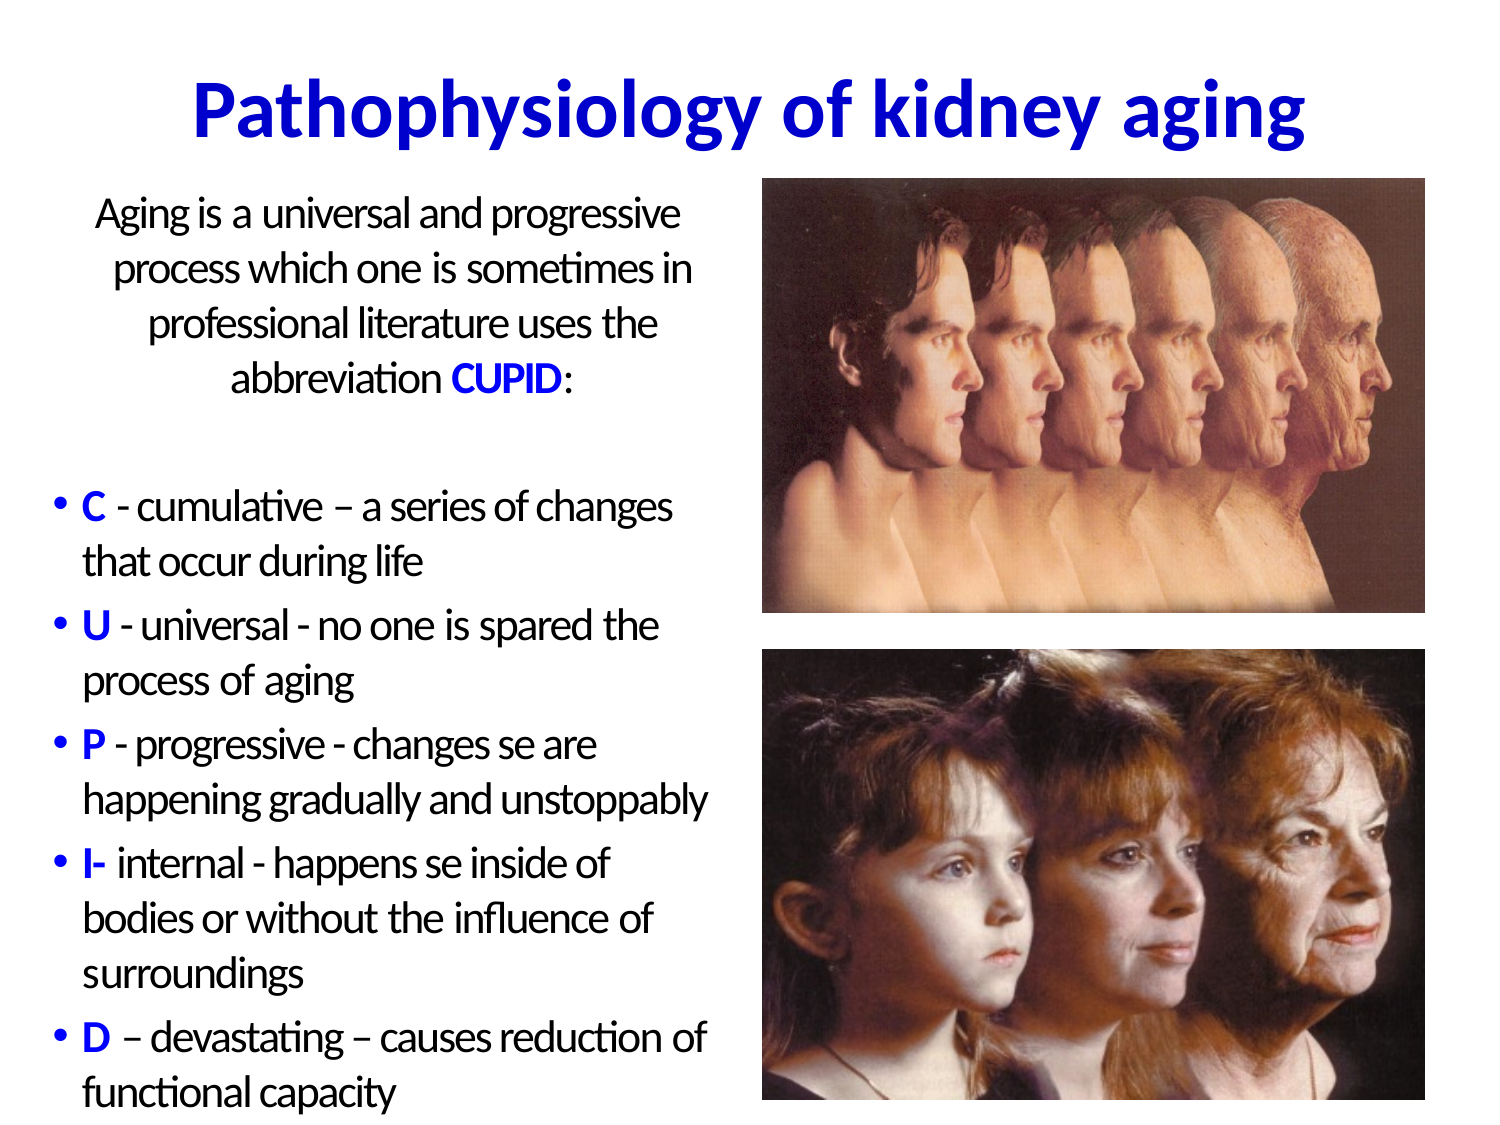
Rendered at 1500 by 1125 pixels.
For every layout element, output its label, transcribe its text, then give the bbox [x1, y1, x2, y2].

picture [762, 649, 1426, 1101]
title Pathophysiology of kidney aging [75, 45, 1425, 163]
picture [762, 178, 1426, 613]
list Aging is a universal and progressive process which one is sometimes in professional literature uses the abbreviation CUPID: C - cumulative – a series of changes that occur during life U - universal - no one is spared the process of aging P - progressive - changes se are happening gradually and unstoppably I- internal - happens se inside of bodies or without the influence of surroundings D – devastating – causes reduction of functional capacity [37, 174, 738, 1125]
